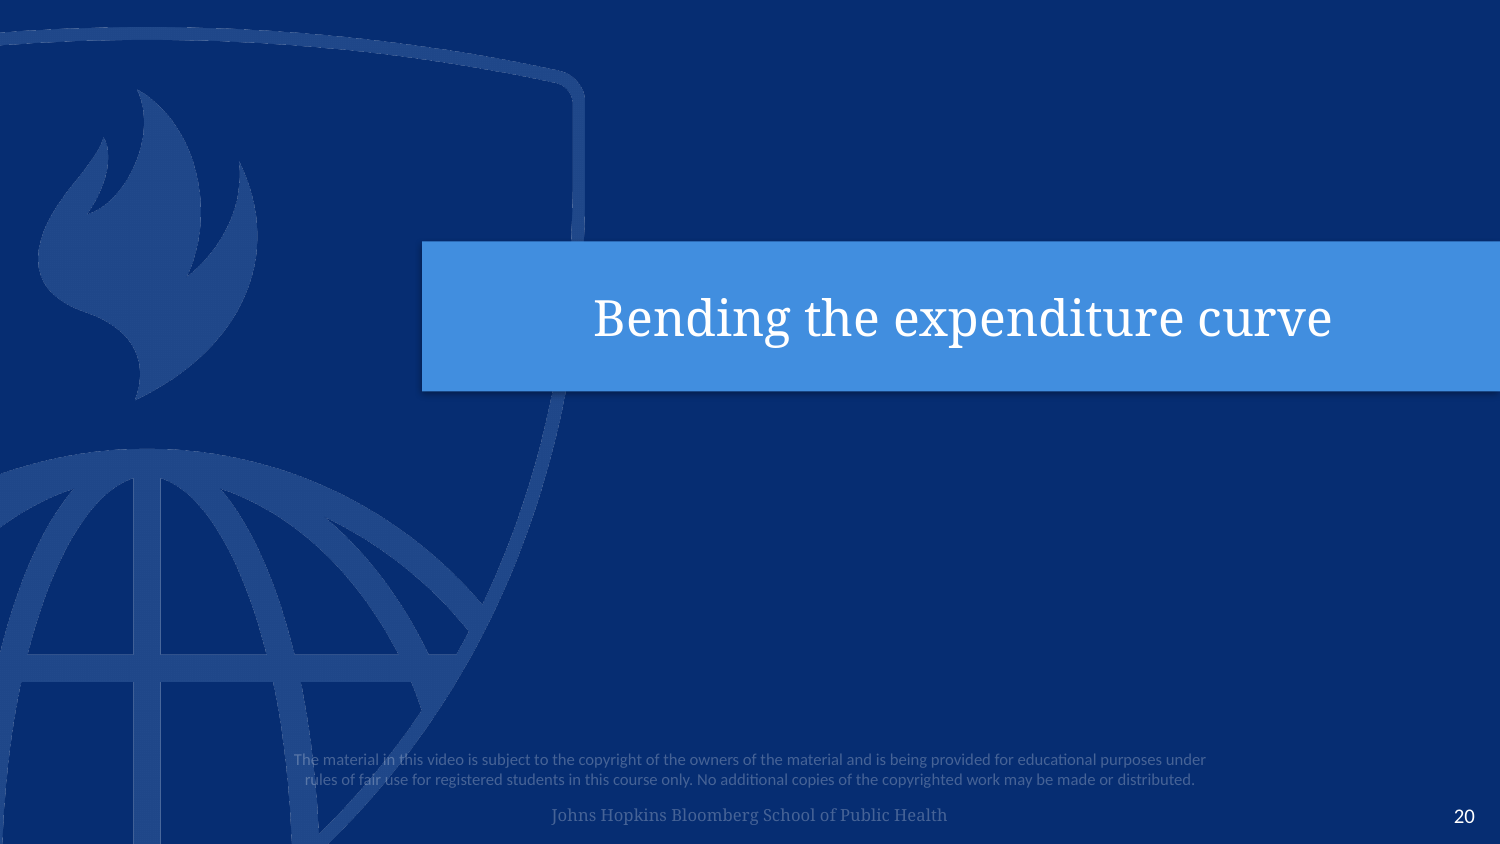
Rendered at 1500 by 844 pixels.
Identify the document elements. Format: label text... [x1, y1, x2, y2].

slide_number 20 [1368, 783, 1475, 829]
picture [0, 27, 585, 844]
title Bending the expenditure curve [426, 241, 1500, 392]
